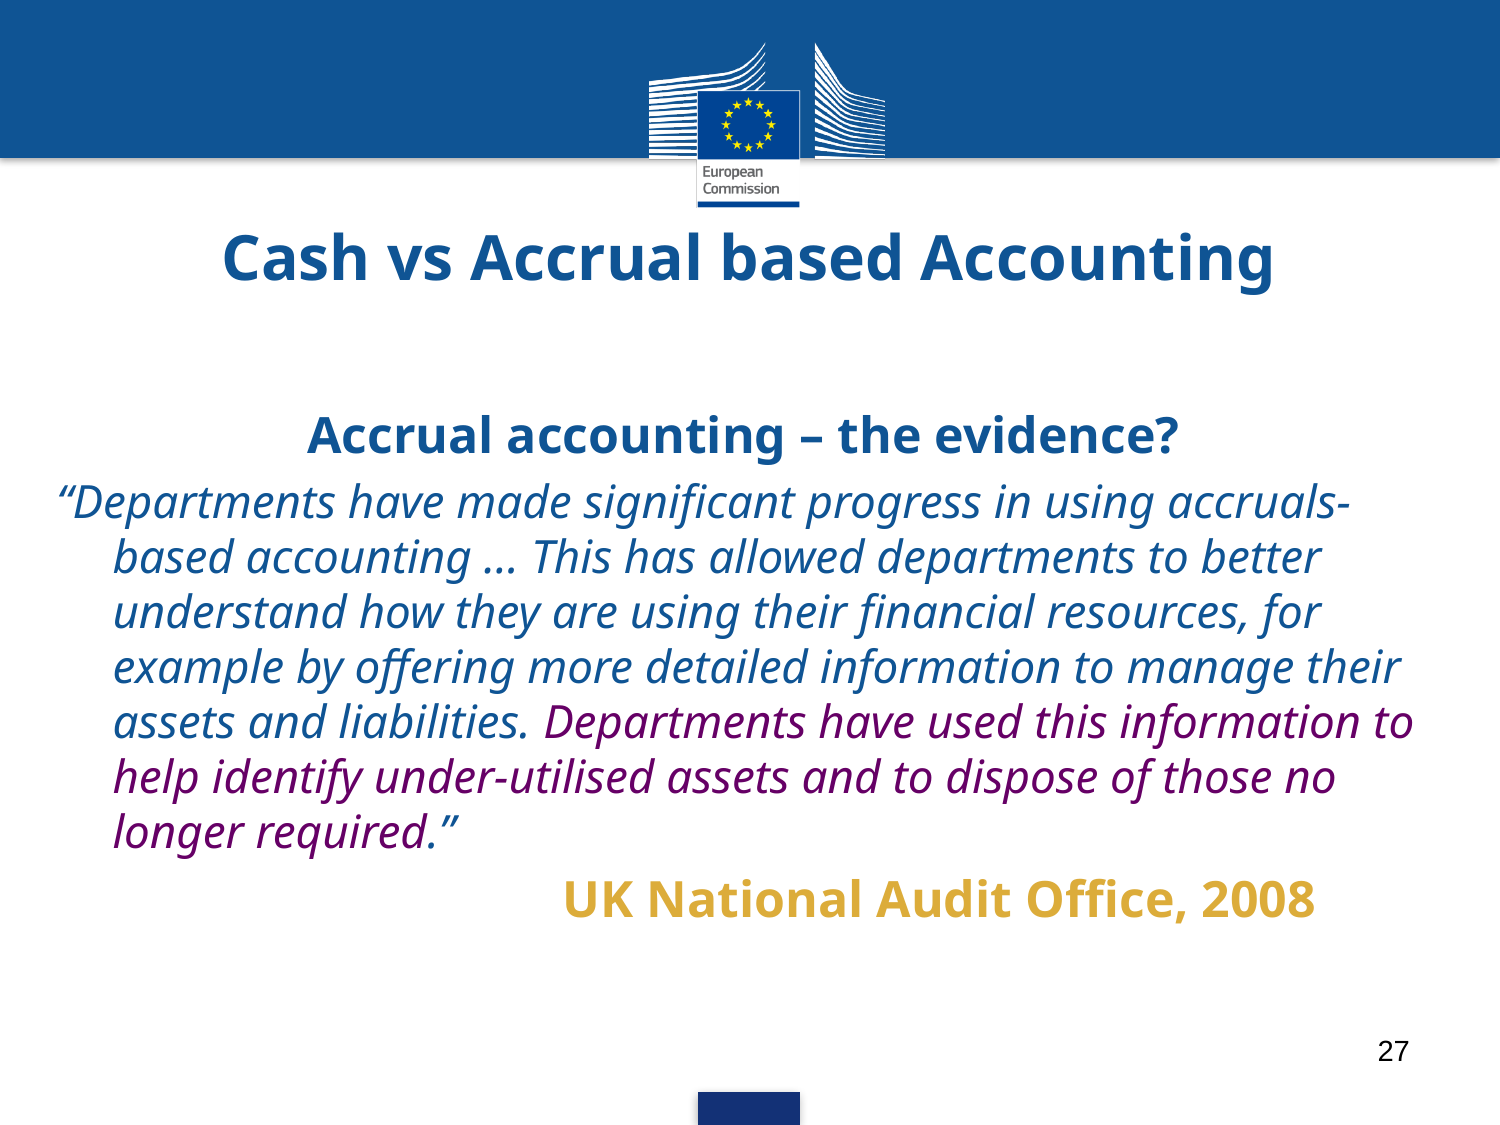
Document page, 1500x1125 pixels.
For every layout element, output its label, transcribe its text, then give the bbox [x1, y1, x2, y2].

slide_number 27 [1074, 1024, 1426, 1103]
title Cash vs Accrual based Accounting [0, 207, 1500, 303]
picture [649, 42, 885, 207]
list Accrual accounting – the evidence? “Departments have made significant progress in using accruals-based accounting ... This has allowed departments to better understand how they are using their financial resources, for example by offering more detailed information to manage their assets and liabilities. Departments have used this information to help identify under-utilised assets and to dispose of those no longer required.” UK National Audit Office, 2008 [41, 395, 1459, 1071]
